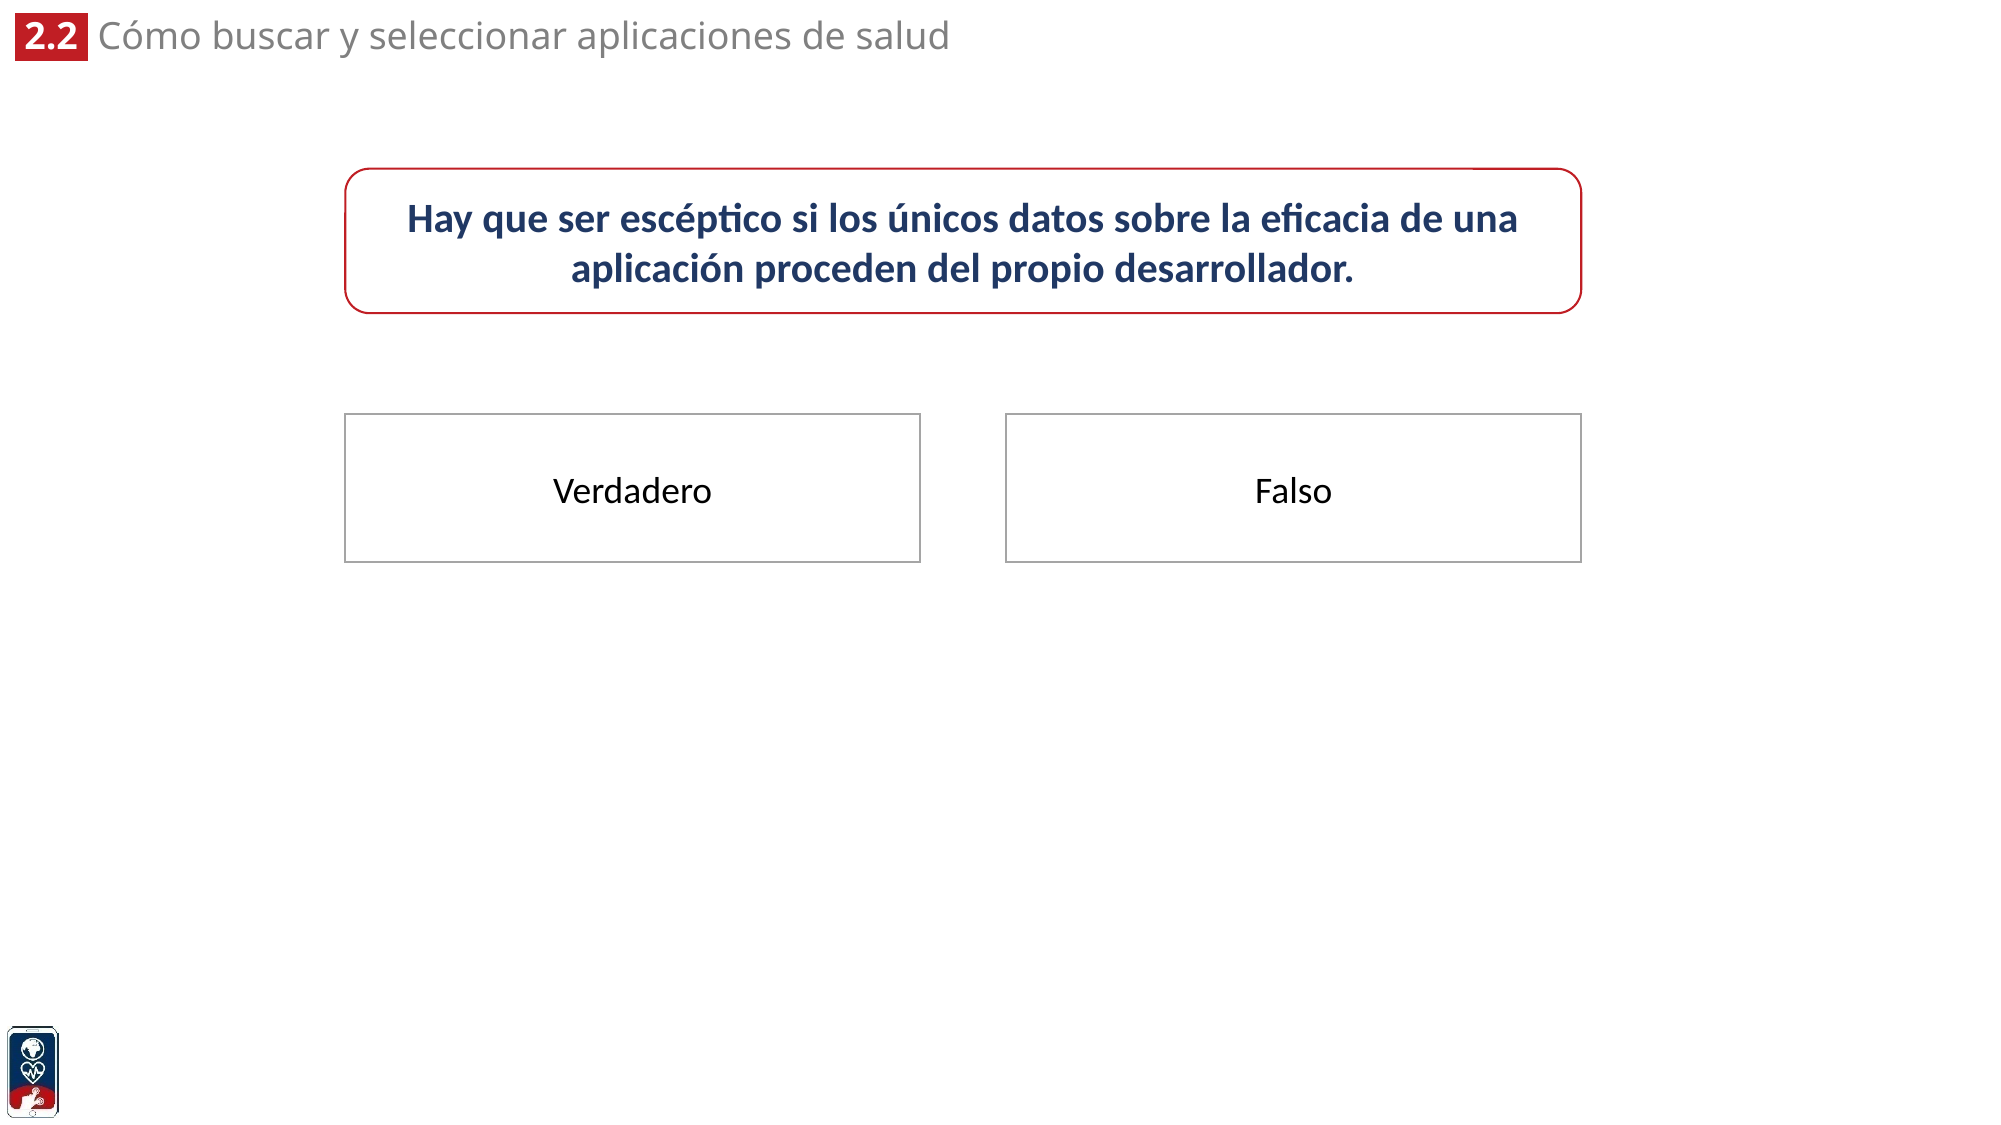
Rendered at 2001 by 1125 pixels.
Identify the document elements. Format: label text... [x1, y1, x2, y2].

text_box Verdadero [344, 413, 921, 563]
picture [7, 1026, 59, 1118]
text_box Hay que ser escéptico si los únicos datos sobre la eficacia de una aplicación proceden del propio desarrollador. [344, 167, 1583, 315]
text_box Falso [1005, 413, 1582, 563]
